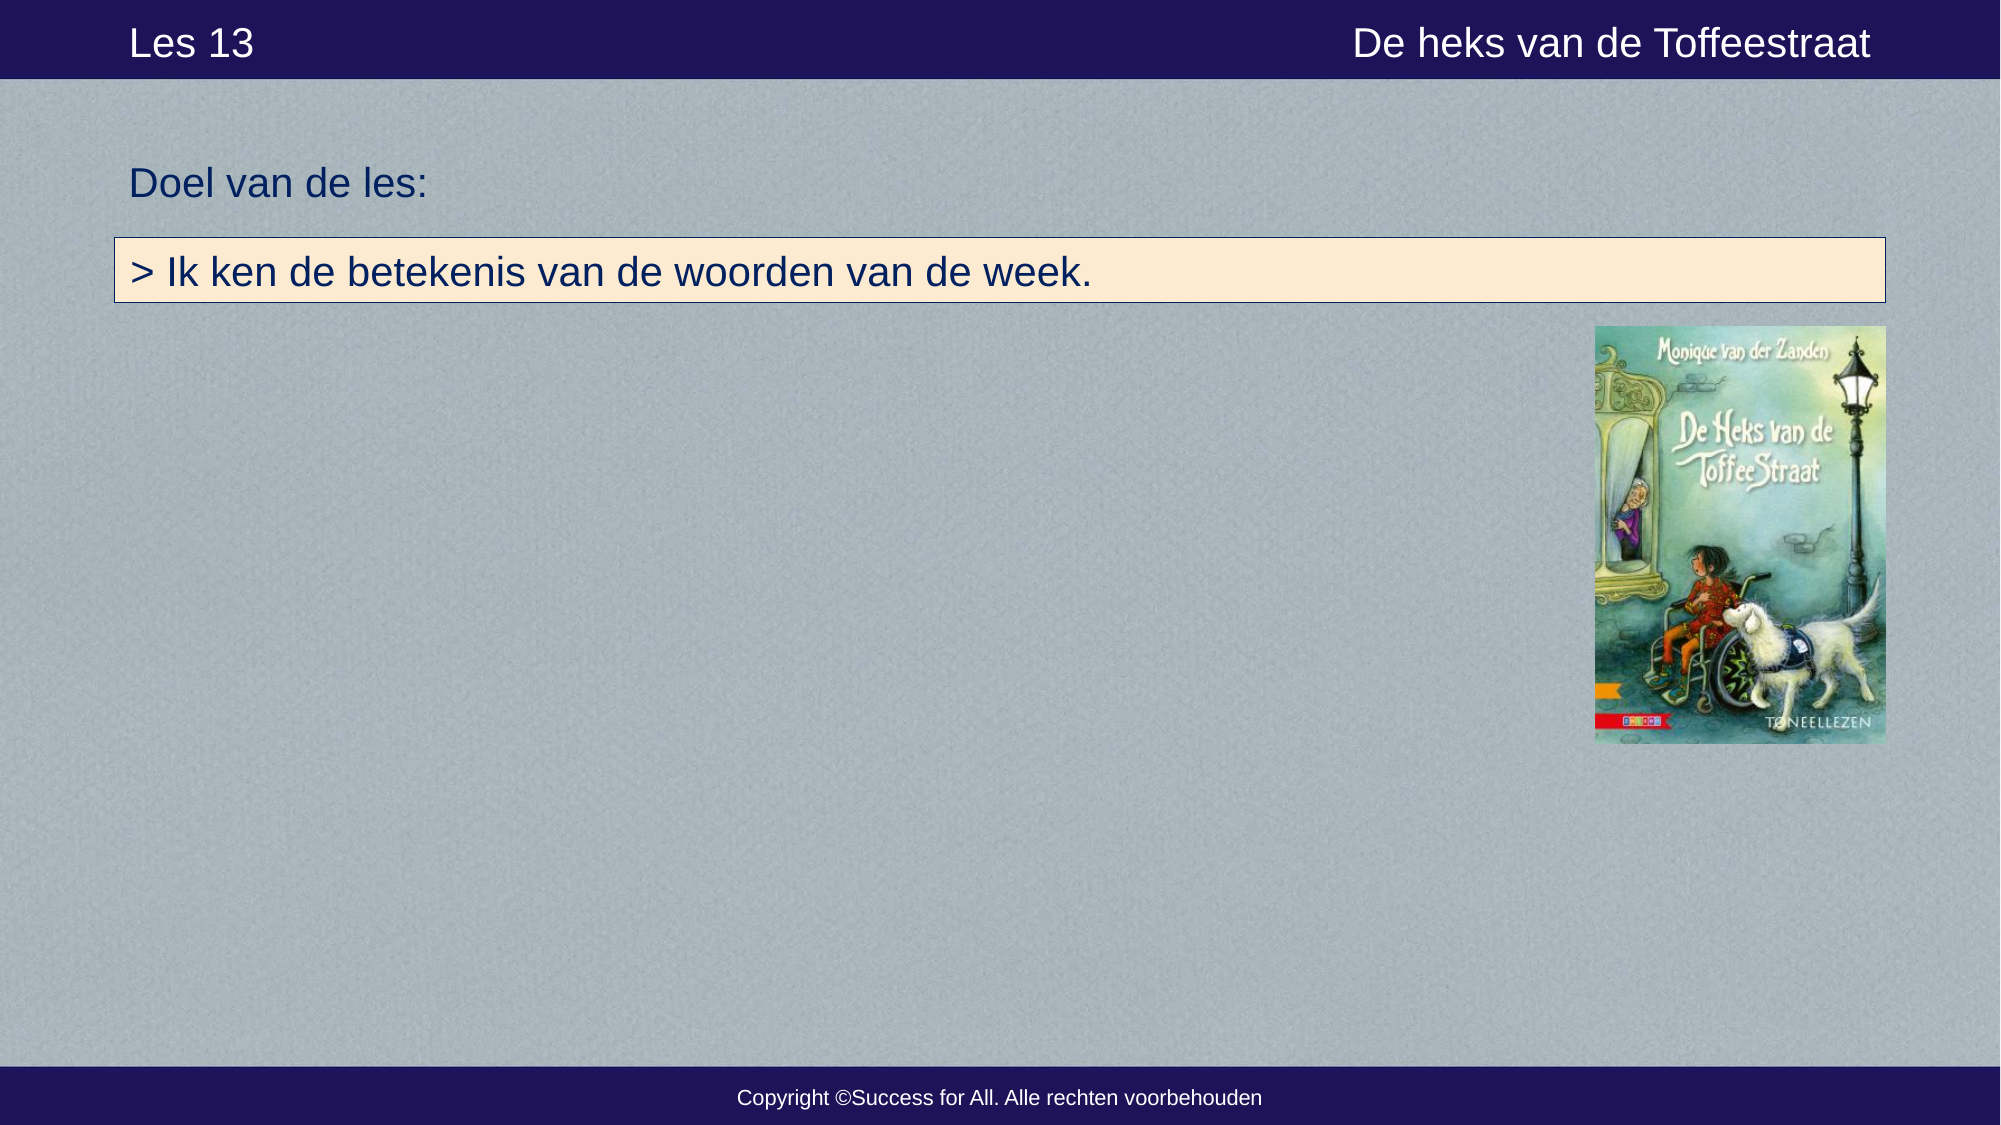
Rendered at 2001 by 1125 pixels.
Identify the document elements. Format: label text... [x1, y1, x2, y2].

text_box Doel van de les: [113, 148, 1635, 214]
text_box Copyright ©Success for All. Alle rechten voorbehouden [0, 1076, 2000, 1125]
text_box > Ik ken de betekenis van de woorden van de week. [114, 237, 1886, 303]
picture [0, 0, 2001, 1125]
text_box Les 13 [114, 8, 354, 73]
text_box De heks van de Toffeestraat [999, 8, 1886, 73]
